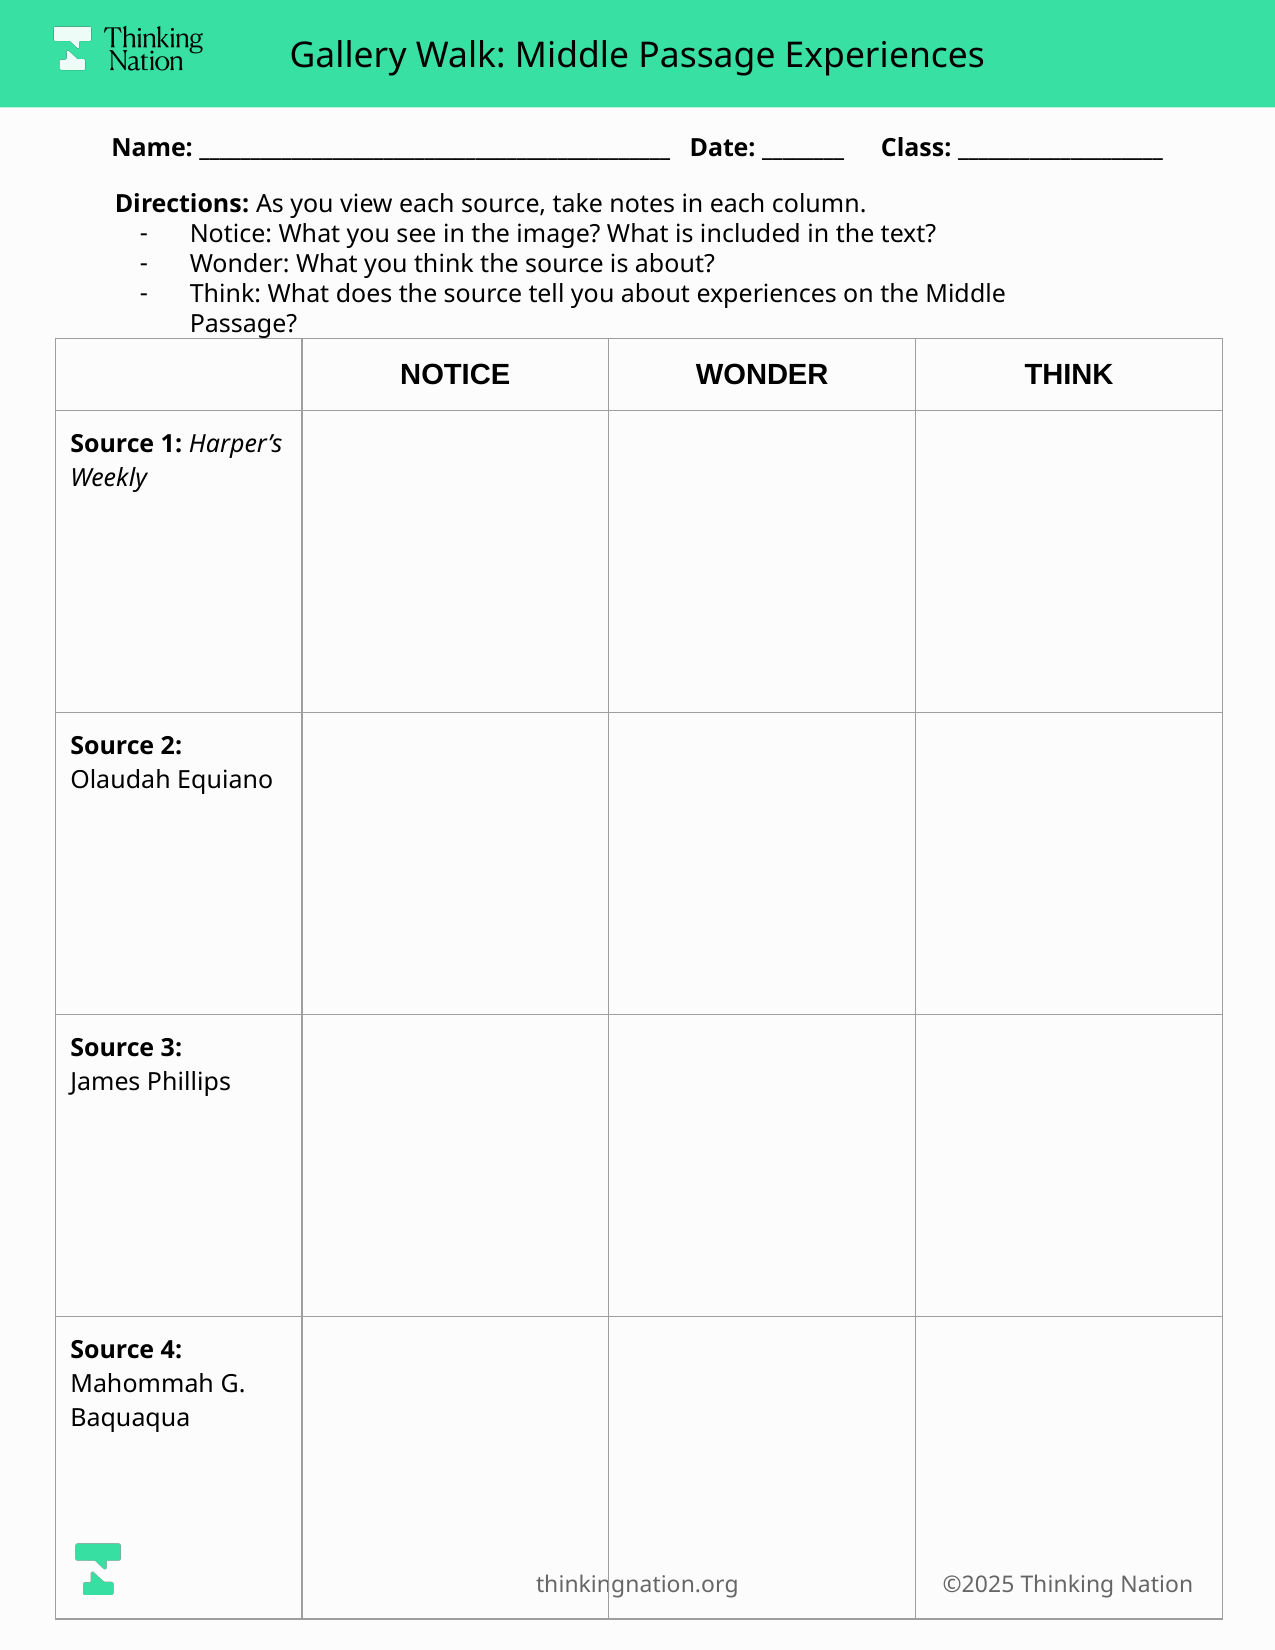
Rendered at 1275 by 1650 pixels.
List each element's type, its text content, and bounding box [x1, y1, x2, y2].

table_cell [609, 1317, 915, 1618]
table_cell [609, 1015, 915, 1316]
table_cell [609, 411, 915, 712]
table_cell [303, 713, 608, 1014]
table_header NOTICE [303, 352, 608, 410]
table_cell [609, 713, 915, 1014]
table_cell Source 1: Harper’s Weekly [56, 411, 301, 712]
table_cell Source 2: Olaudah Equiano [56, 713, 301, 1014]
table_header WONDER [609, 352, 915, 410]
table_cell Source 3: James Phillips [56, 1015, 301, 1316]
table_header THINK [916, 339, 1222, 410]
text_box Gallery Walk: Middle Passage Experiences [0, 0, 1275, 108]
table_cell Source 4: Mahommah G. Baquaqua [56, 1317, 301, 1618]
table_cell [916, 1317, 1222, 1618]
picture [36, 12, 208, 84]
table_header [56, 339, 301, 410]
table_cell [303, 1317, 608, 1618]
picture [62, 1533, 134, 1605]
table_cell [916, 411, 1222, 712]
table_cell [303, 1015, 608, 1316]
text_box Name: ______________________________________________ Date: ________ Class: ____________________ [35, 116, 1239, 177]
text_box Directions: As you view each source, take notes in each column. Notice: What you see in the image? What is included in the text? Wonder: What you think the source is about? Think: What does the source tell you about experiences on the Middle Passage? [100, 173, 1132, 352]
table_cell [303, 411, 608, 712]
table_cell [916, 713, 1222, 1014]
table_cell [916, 1015, 1222, 1316]
